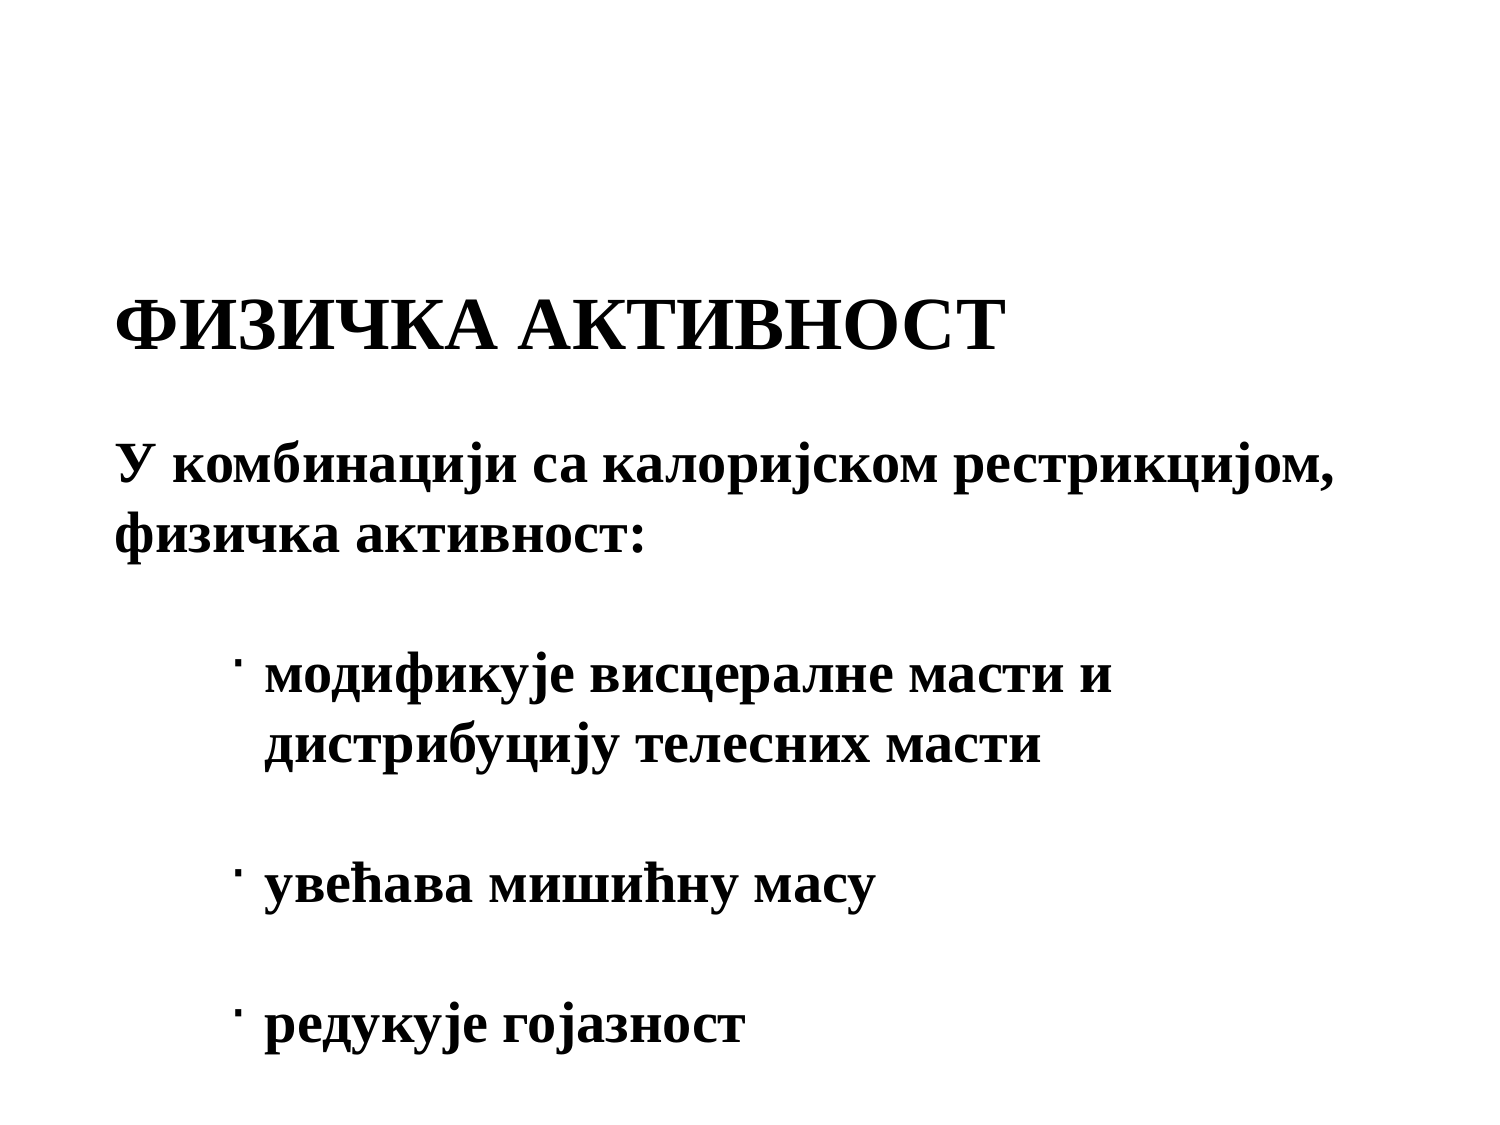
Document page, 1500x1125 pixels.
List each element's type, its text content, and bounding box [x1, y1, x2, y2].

text_box ФИЗИЧКА АКТИВНОСТ У комбинацији са калоријском рестрикцијом, физичка активност: модификује висцералне масти и дистрибуцију телесних масти увећава мишићну масу редукује гојазност [100, 267, 1413, 1062]
